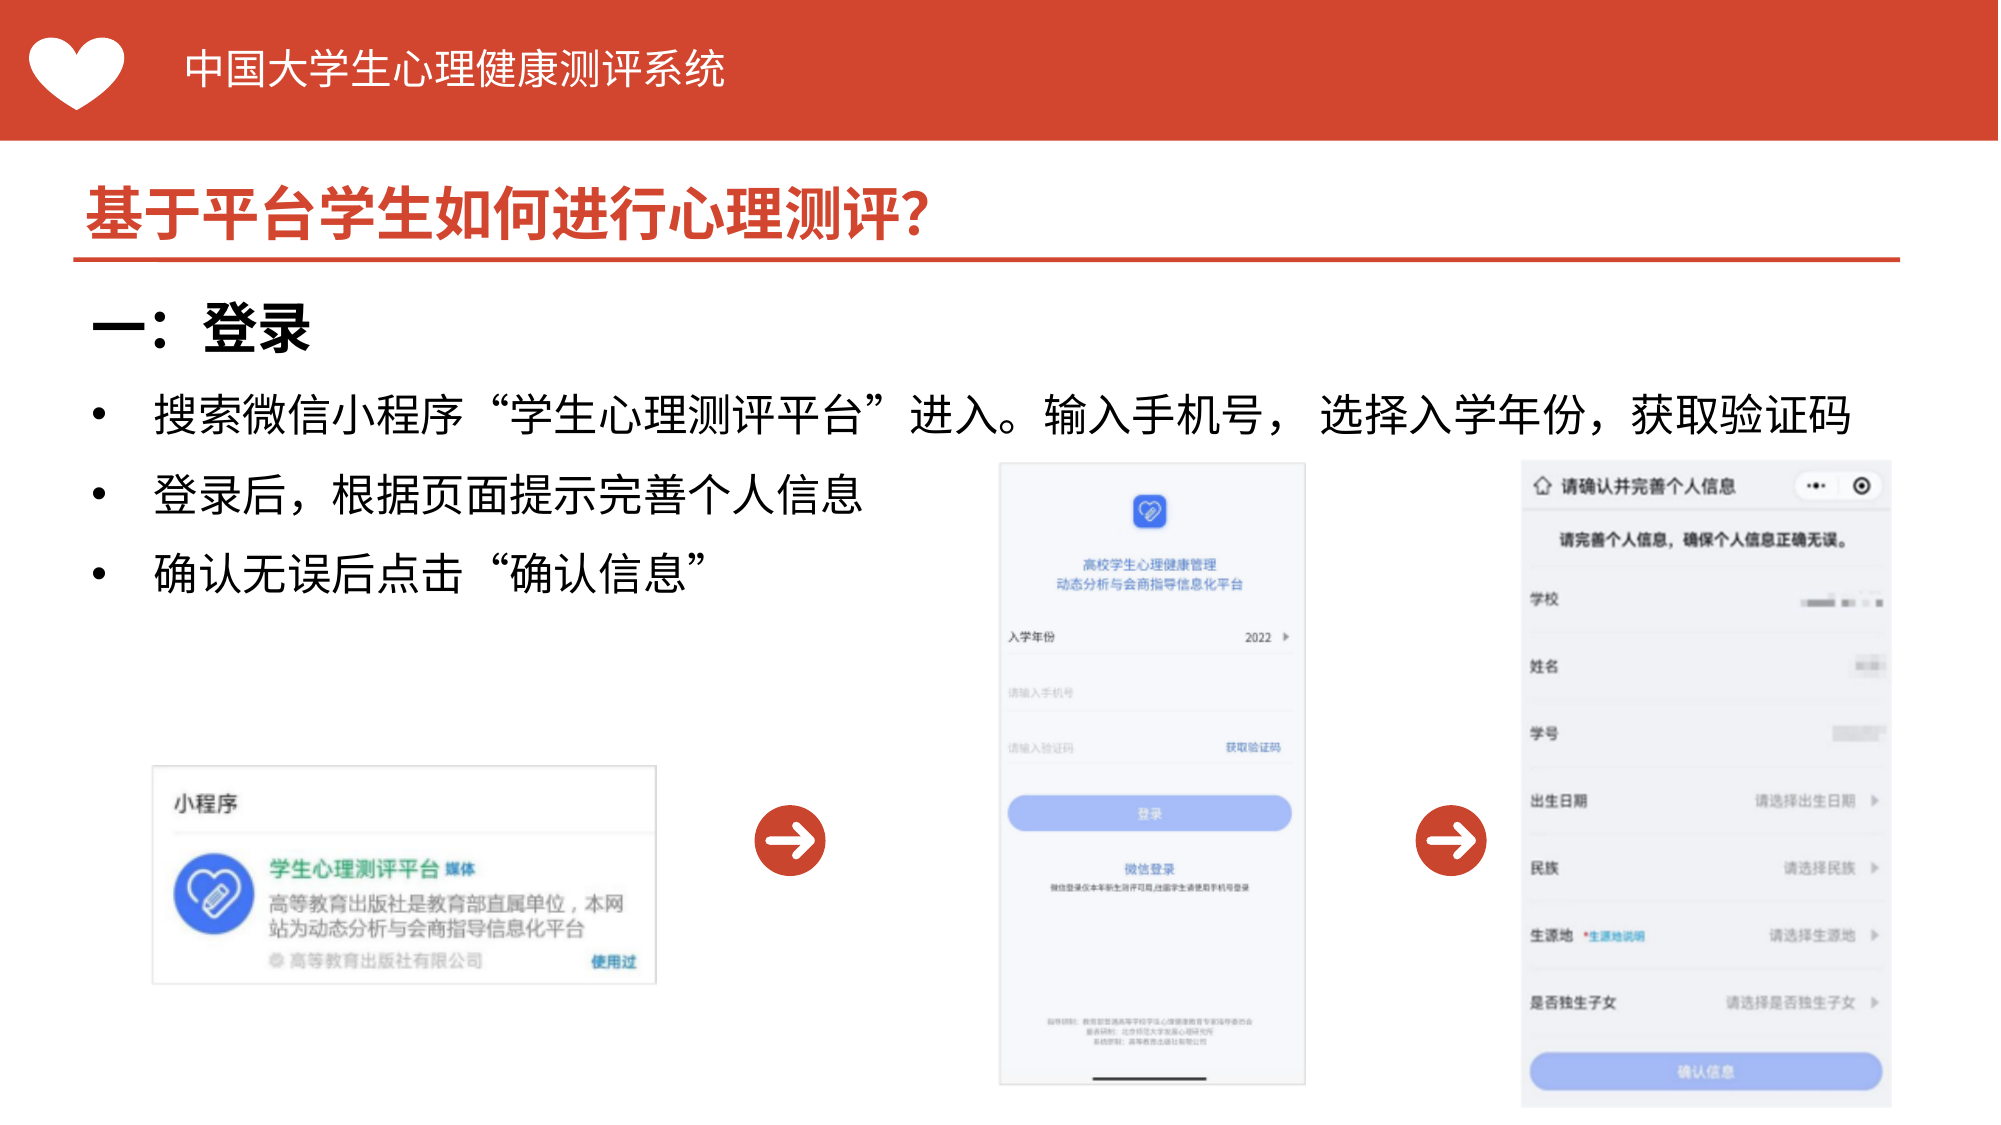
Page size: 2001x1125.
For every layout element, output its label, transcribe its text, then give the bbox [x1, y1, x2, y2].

text_box 中国大学生心理健康测评系统 [168, 35, 742, 101]
text_box [1414, 804, 1488, 878]
text_box 基于平台学生如何进行心理测评？ [77, 134, 1671, 255]
text_box [0, 0, 1998, 141]
text_box [753, 804, 827, 878]
picture [997, 461, 1306, 1087]
text_box [29, 37, 125, 111]
text_box 一：登录 搜索微信小程序“学生心理测评平台”进入。输入手机号， 选择入学年份，获取验证码 登录后，根据页面提示完善个人信息 确认无误后点击“确认信息” [76, 285, 1945, 688]
picture [1518, 458, 1892, 1108]
picture [144, 765, 657, 987]
